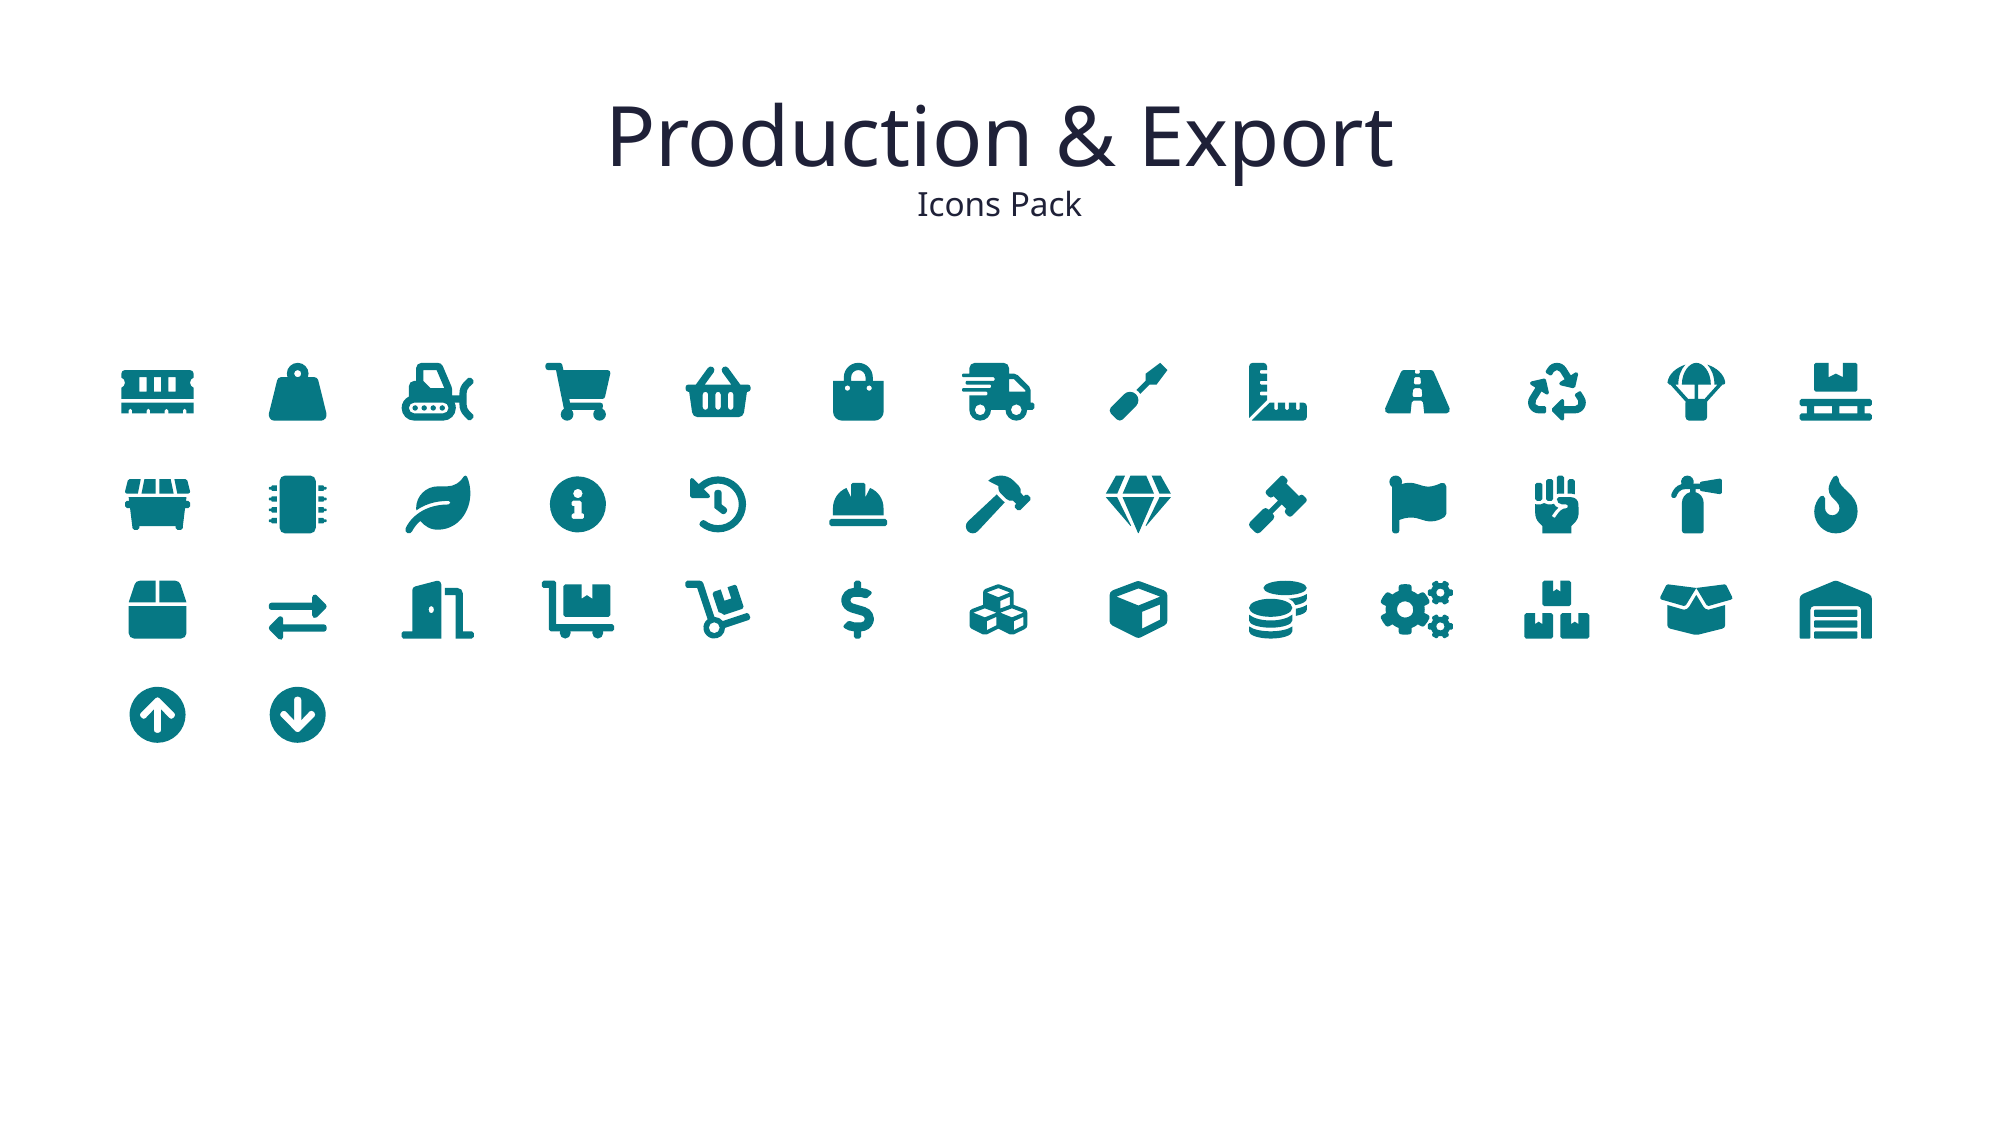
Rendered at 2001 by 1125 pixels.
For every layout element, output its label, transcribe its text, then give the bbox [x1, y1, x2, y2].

text_box [128, 606, 187, 639]
text_box [279, 475, 316, 534]
text_box [1385, 370, 1450, 414]
subtitle Icons Pack [249, 180, 1750, 232]
text_box [832, 482, 884, 516]
text_box [1671, 475, 1722, 534]
text_box [829, 518, 888, 527]
text_box [1122, 475, 1154, 494]
text_box [318, 517, 327, 524]
text_box [141, 479, 156, 494]
text_box [444, 587, 474, 639]
text_box [129, 686, 186, 743]
title Production & Export [249, 79, 1750, 180]
text_box [1109, 581, 1168, 638]
text_box [268, 616, 327, 640]
text_box [1535, 482, 1543, 501]
text_box [962, 362, 1035, 421]
text_box [318, 485, 327, 491]
text_box [1380, 580, 1453, 639]
text_box [268, 496, 277, 502]
text_box [128, 580, 156, 603]
text_box [1546, 479, 1554, 501]
text_box [174, 479, 191, 494]
text_box [268, 362, 327, 421]
text_box [1249, 475, 1307, 534]
text_box [841, 580, 874, 639]
text_box [685, 366, 751, 418]
text_box [1542, 580, 1572, 607]
text_box [1389, 475, 1447, 534]
text_box [268, 507, 277, 513]
text_box [1249, 598, 1293, 617]
text_box [965, 494, 1005, 534]
text_box [685, 580, 751, 639]
text_box [1105, 475, 1126, 494]
text_box [1667, 594, 1726, 635]
text_box [1249, 362, 1268, 418]
text_box [1545, 362, 1579, 389]
text_box [125, 497, 191, 530]
text_box [1528, 378, 1549, 414]
text_box [1660, 584, 1733, 606]
text_box [988, 475, 1031, 511]
text_box [1105, 497, 1132, 527]
text_box [1552, 391, 1586, 421]
text_box [1560, 613, 1590, 639]
text_box [159, 479, 174, 494]
text_box [1535, 497, 1579, 534]
text_box [1263, 580, 1307, 596]
text_box [1524, 613, 1554, 639]
text_box [268, 517, 277, 524]
text_box [690, 476, 747, 533]
text_box [833, 362, 884, 421]
text_box [121, 402, 194, 414]
text_box [1249, 614, 1293, 628]
text_box [541, 580, 615, 639]
text_box [269, 686, 326, 743]
text_box [1136, 362, 1168, 394]
text_box [1251, 402, 1307, 421]
text_box [1145, 497, 1171, 527]
text_box [1288, 593, 1307, 606]
text_box [268, 594, 327, 618]
text_box [1814, 362, 1858, 392]
text_box [1667, 362, 1726, 421]
text_box [159, 580, 187, 603]
text_box [969, 584, 1028, 635]
text_box [405, 475, 471, 534]
text_box [1122, 497, 1155, 534]
text_box [1556, 475, 1565, 494]
text_box [1295, 604, 1307, 616]
text_box [549, 476, 606, 533]
text_box [401, 580, 442, 639]
text_box [1799, 398, 1872, 421]
text_box [121, 370, 194, 399]
text_box [1814, 475, 1858, 534]
text_box [268, 485, 277, 491]
text_box [318, 507, 327, 513]
text_box [318, 496, 327, 502]
text_box [1249, 626, 1293, 639]
text_box [545, 362, 611, 421]
text_box [125, 479, 141, 494]
text_box [1151, 475, 1171, 494]
text_box [1799, 580, 1872, 639]
text_box [1567, 479, 1575, 495]
text_box [1109, 391, 1139, 421]
text_box [401, 362, 474, 421]
